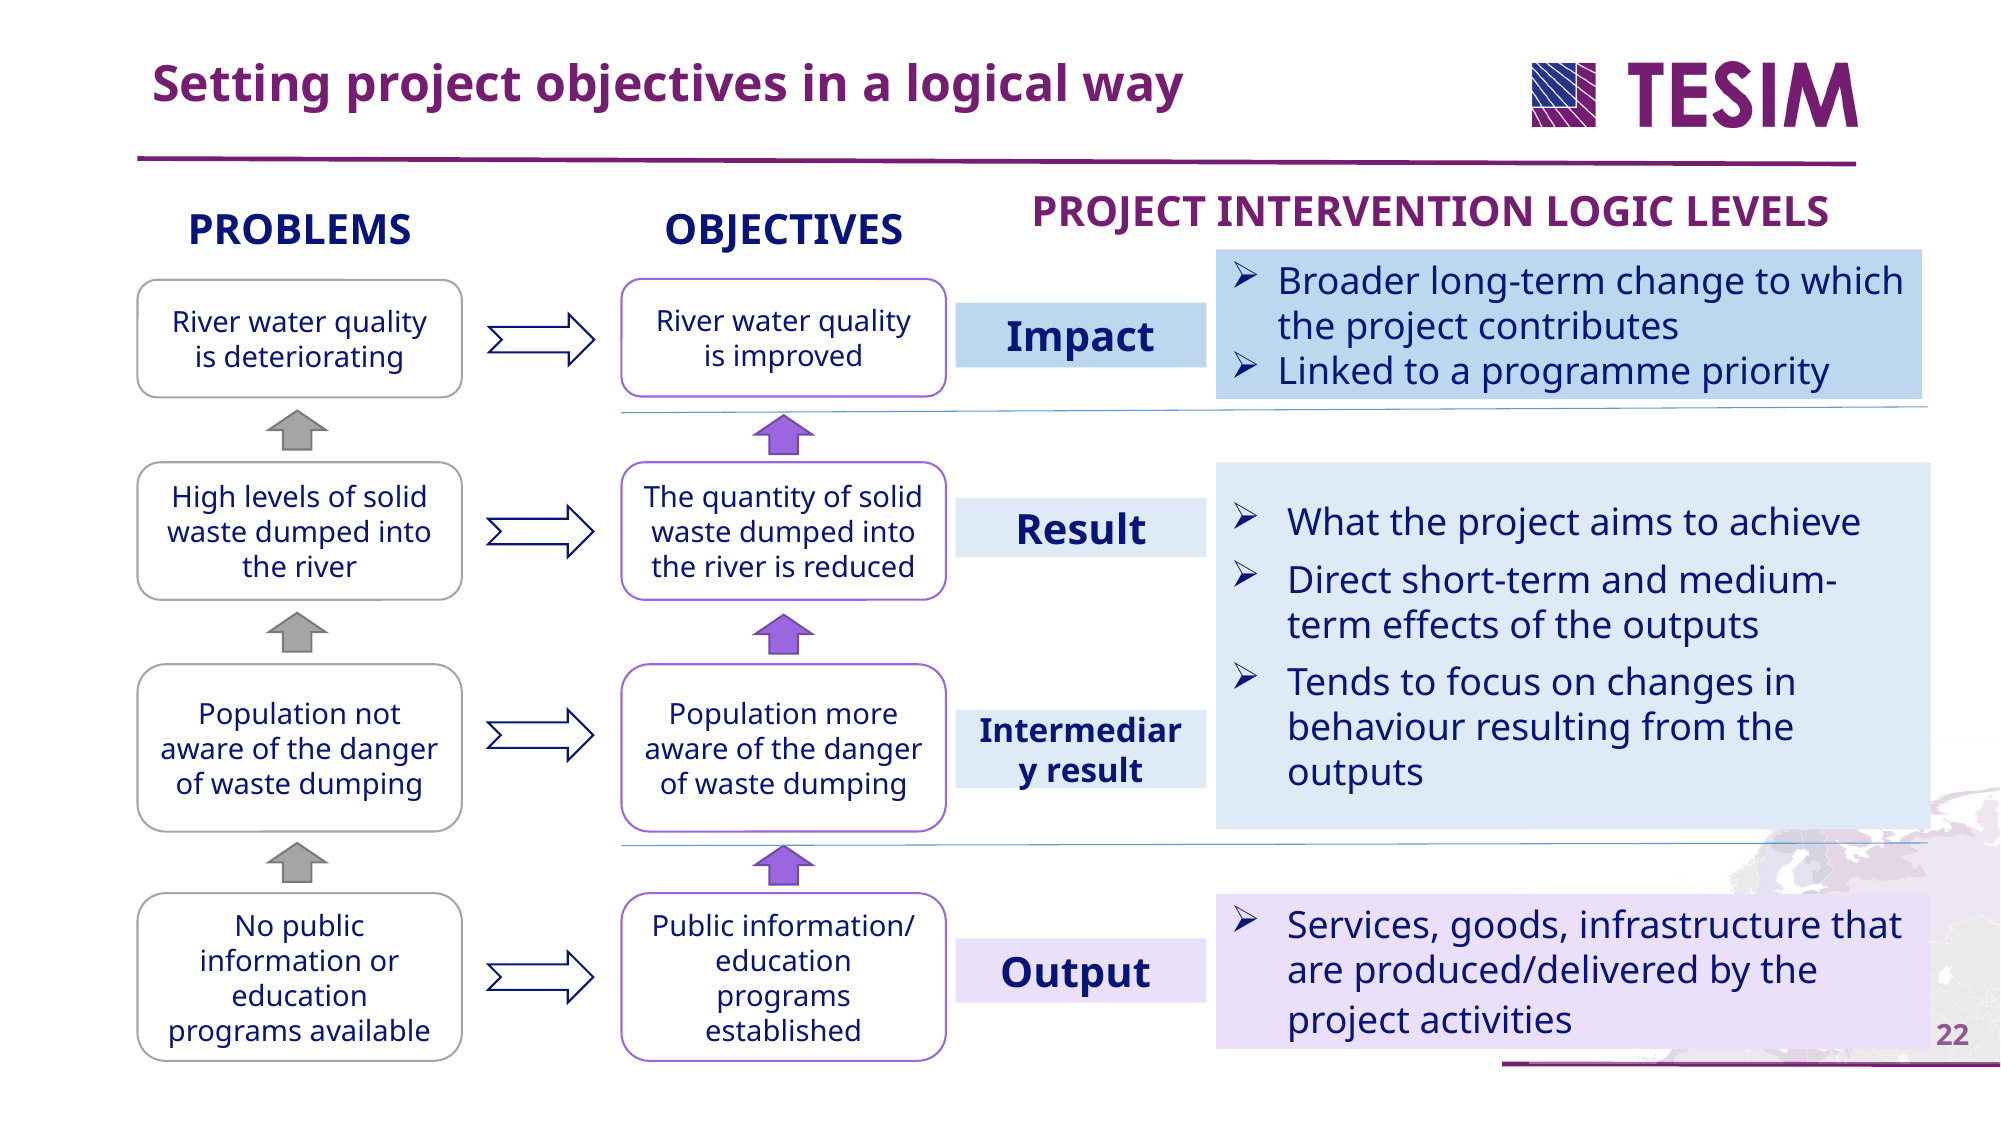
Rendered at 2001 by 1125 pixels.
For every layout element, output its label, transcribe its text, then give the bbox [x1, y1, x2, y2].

text_box [486, 311, 596, 368]
text_box [485, 949, 595, 1006]
text_box The quantity of solid waste dumped into the river is reduced [620, 461, 947, 601]
text_box [265, 611, 330, 653]
text_box [751, 613, 816, 655]
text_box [621, 842, 1928, 846]
text_box Broader long-term change to which the project contributes Linked to a programme priority [1216, 249, 1923, 400]
text_box [265, 409, 330, 451]
text_box Population not aware of the danger of waste dumping [136, 663, 463, 833]
text_box Services, goods, infrastructure that are produced/delivered by the project activities [1216, 894, 1931, 1049]
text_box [621, 406, 1928, 413]
text_box Impact [955, 302, 1207, 368]
text_box Public information/ education programs established [620, 892, 947, 1062]
text_box PROBLEMS [137, 195, 462, 261]
text_box [265, 841, 330, 883]
text_box OBJECTIVES [621, 195, 946, 261]
text_box No public information or education programs available [136, 892, 463, 1062]
text_box PROJECT INTERVENTION LOGIC LEVELS [955, 176, 1906, 242]
text_box High levels of solid waste dumped into the river [136, 461, 463, 601]
text_box River water quality is improved [620, 277, 947, 398]
text_box Intermediary result [955, 709, 1207, 789]
picture [1597, 61, 1858, 128]
text_box [485, 503, 595, 560]
text_box Output [955, 938, 1207, 1003]
text_box What the project aims to achieve Direct short-term and medium-term effects of the outputs Tends to focus on changes in behaviour resulting from the outputs [1216, 462, 1931, 830]
text_box Population more aware of the danger of waste dumping [620, 663, 947, 833]
text_box [485, 707, 595, 764]
list Setting project objectives in a logical way [137, 51, 1597, 149]
text_box River water quality is deteriorating [136, 278, 463, 399]
text_box Result [955, 498, 1207, 558]
text_box [751, 846, 816, 886]
text_box [751, 413, 816, 456]
